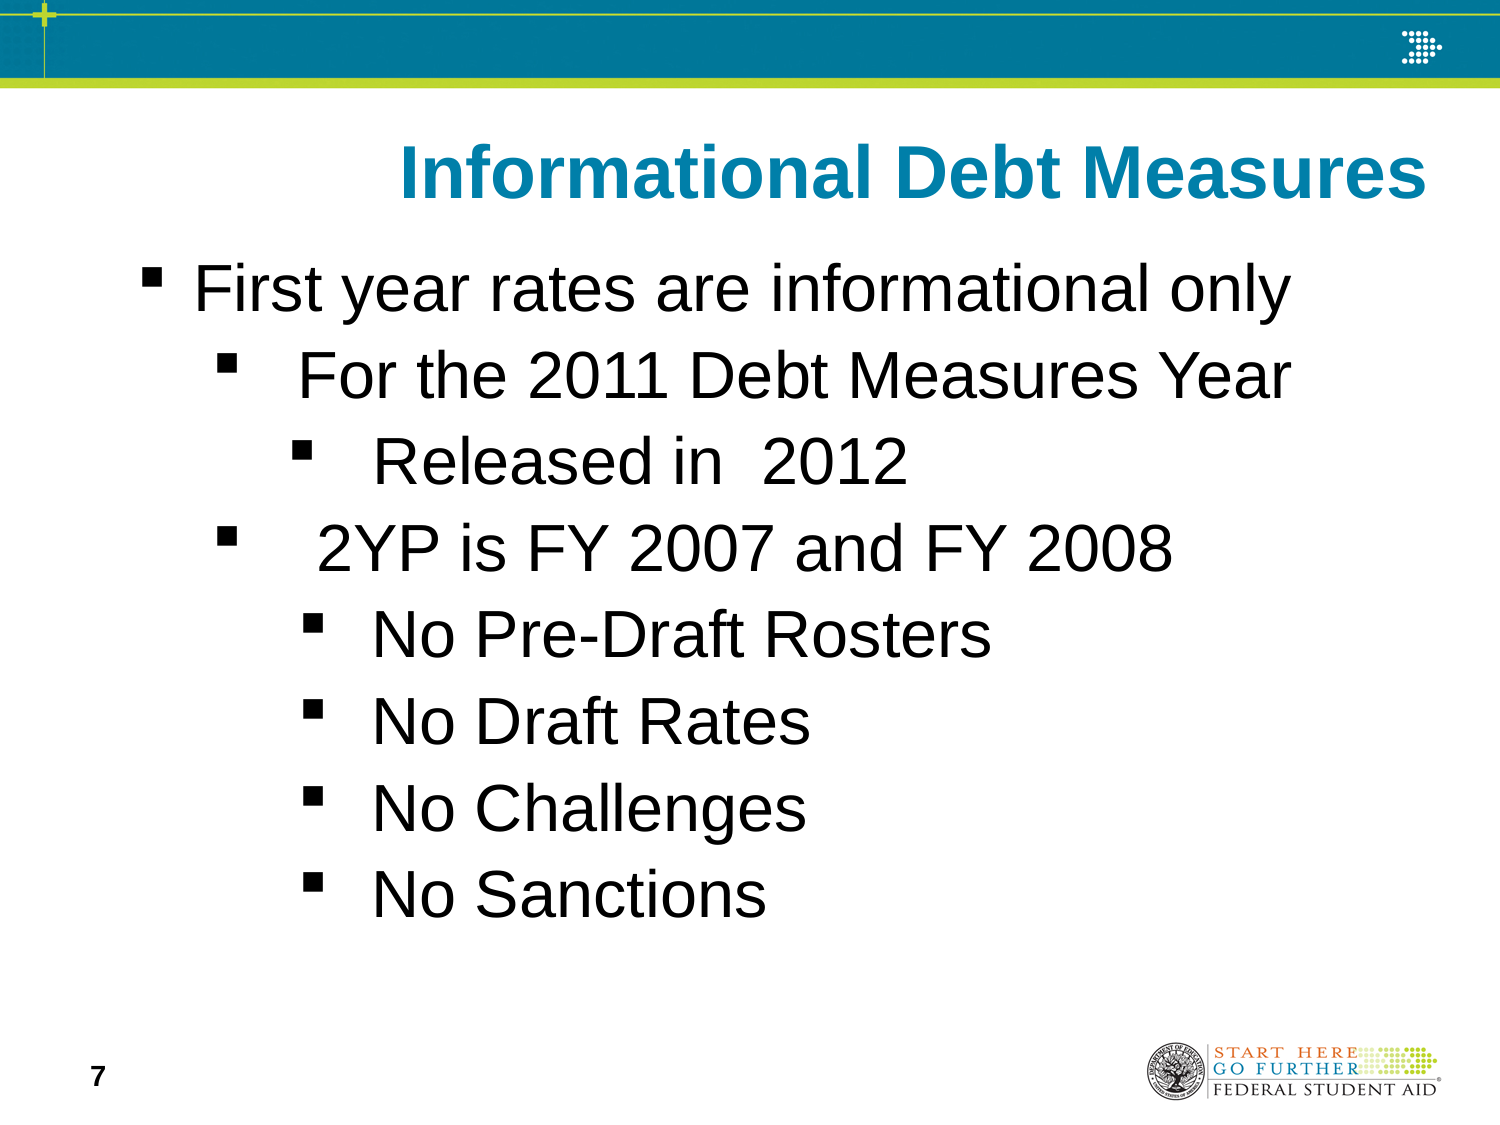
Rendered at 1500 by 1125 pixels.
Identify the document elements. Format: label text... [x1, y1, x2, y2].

title Informational Debt Measures [56, 112, 1444, 226]
list First year rates are informational only For the 2011 Debt Measures Year Released in 2012 2YP is FY 2007 and FY 2008 No Pre-Draft Rosters No Draft Rates No Challenges No Sanctions [56, 237, 1444, 1001]
picture [0, 3, 1500, 26]
slide_number 7 [74, 1049, 388, 1125]
picture [1424, 32, 1428, 42]
picture [0, 78, 1500, 1125]
